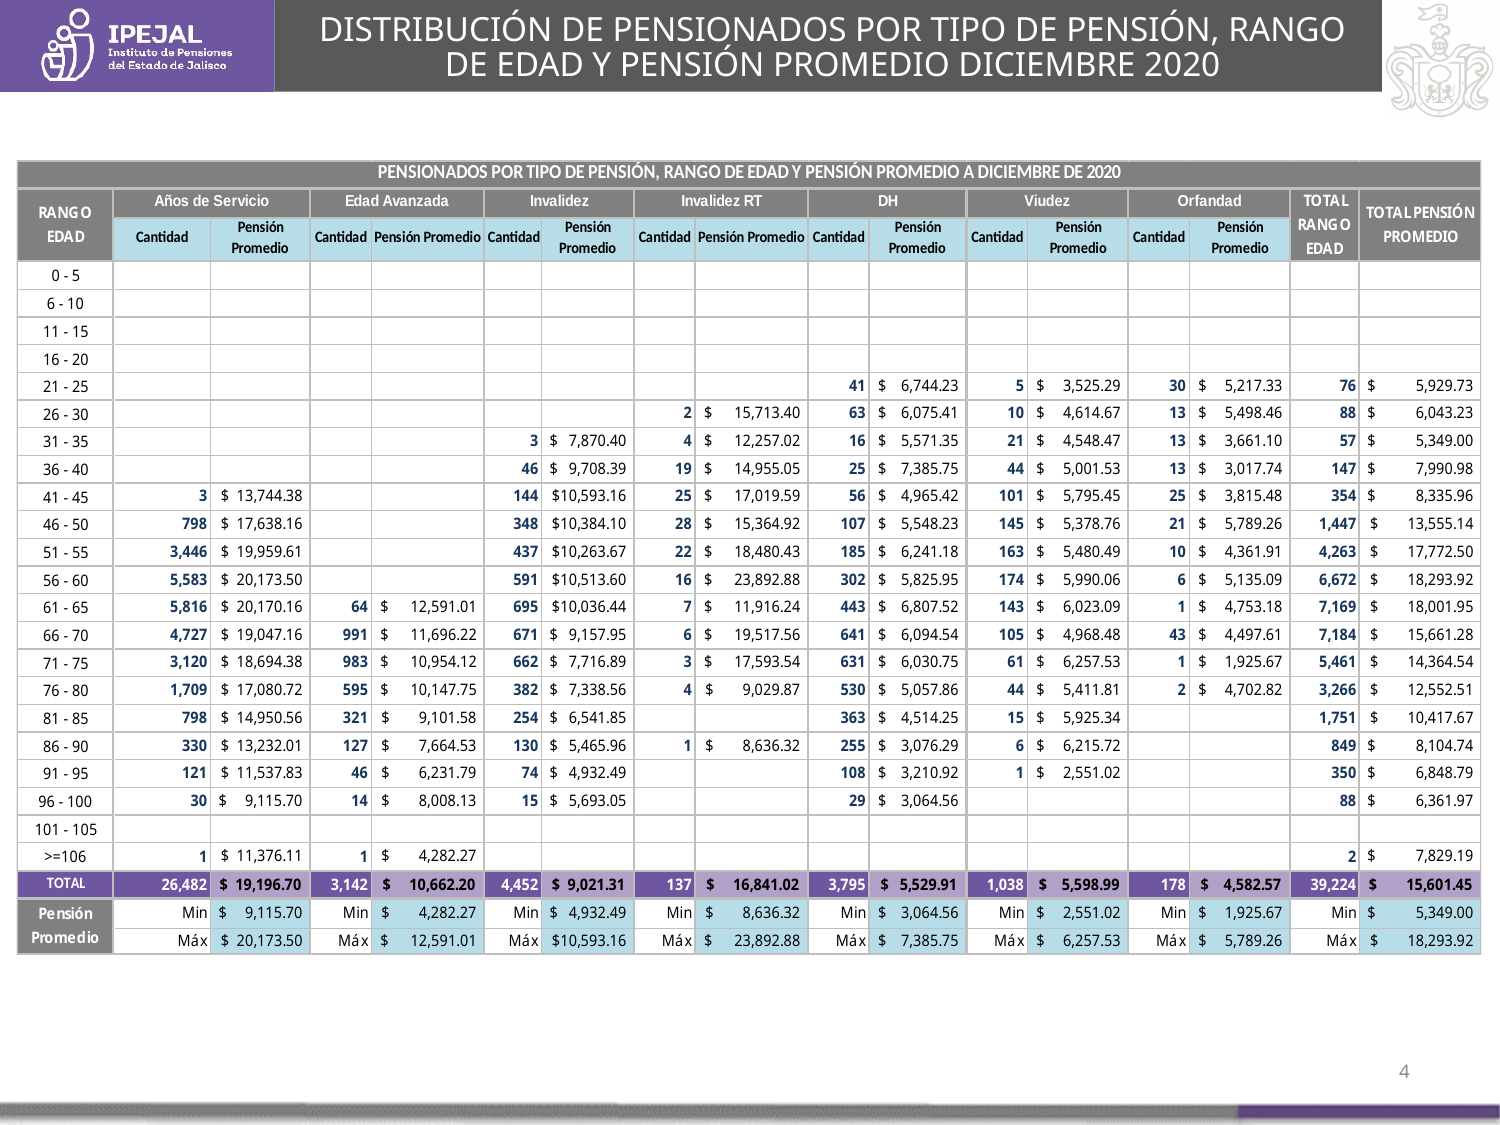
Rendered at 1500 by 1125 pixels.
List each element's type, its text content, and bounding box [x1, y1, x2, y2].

slide_number 4 [1074, 1042, 1425, 1103]
picture [0, 0, 275, 92]
picture [16, 160, 1483, 956]
text_box DISTRIBUCIÓN DE PENSIONADOS POR TIPO DE PENSIÓN, RANGO DE EDAD Y PENSIÓN PROMEDIO DICIEMBRE 2020 [285, 4, 1382, 114]
picture [0, 1096, 1500, 1125]
